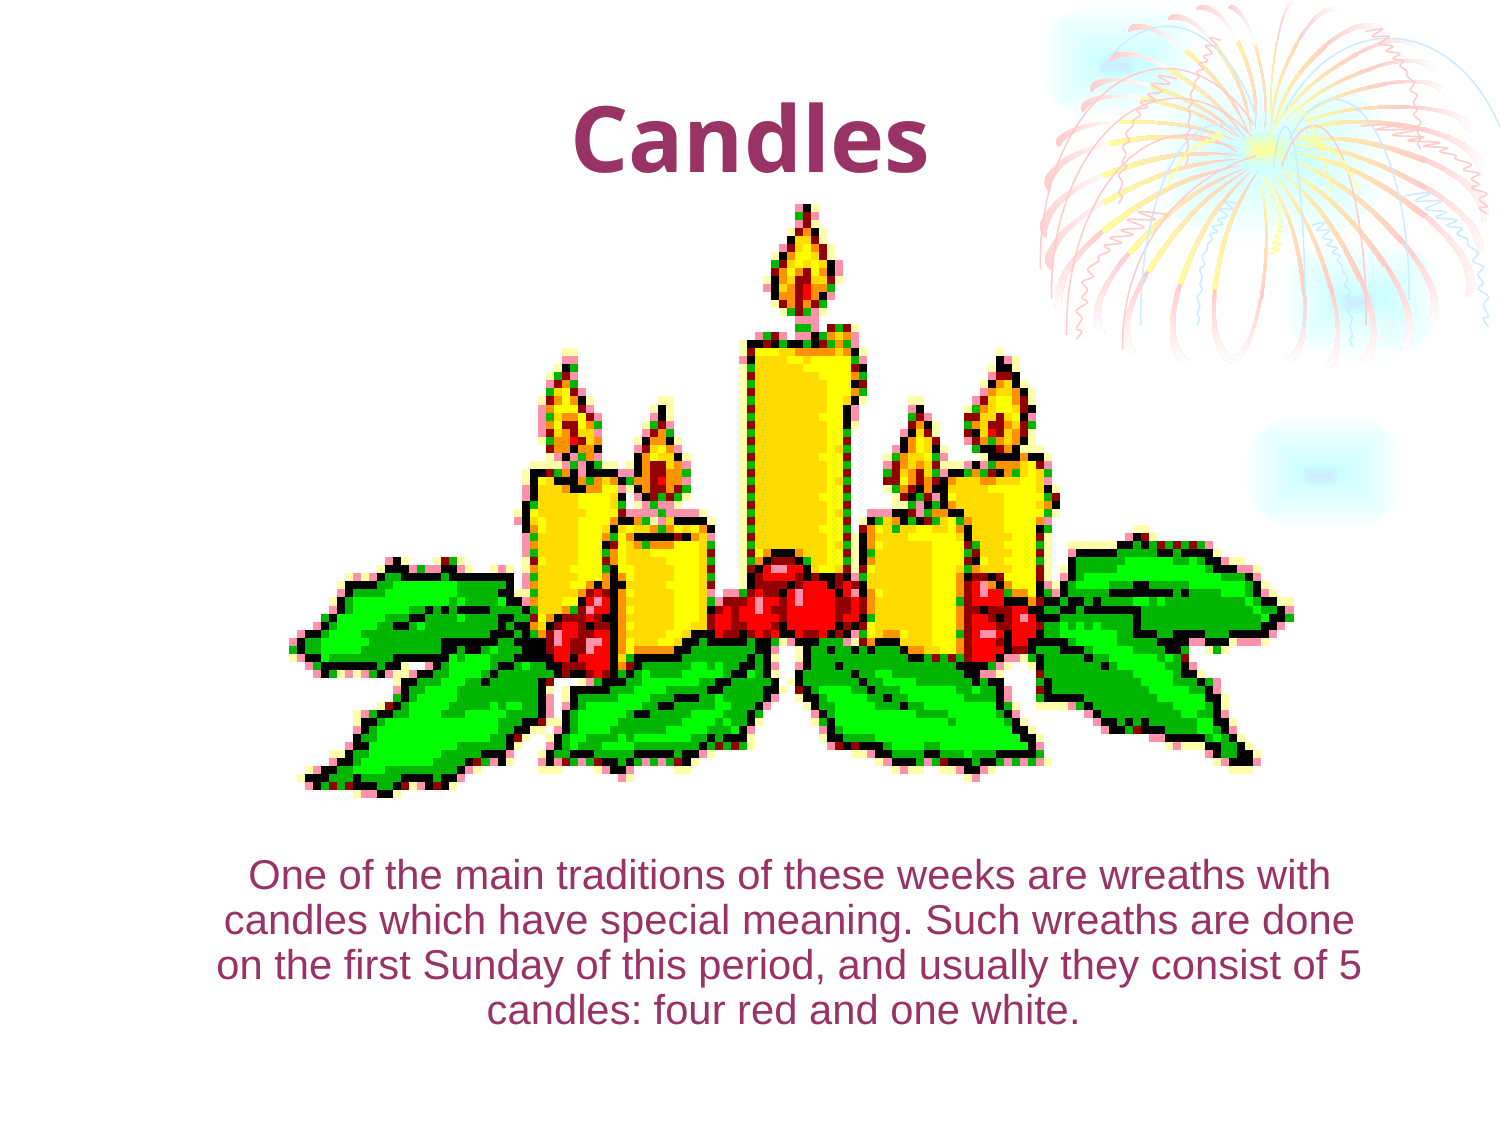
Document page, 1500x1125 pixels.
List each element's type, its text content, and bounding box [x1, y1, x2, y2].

title Candles [112, 49, 1388, 222]
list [288, 196, 1294, 808]
list One of the main traditions of these weeks are wreaths with candles which have special meaning. Such wreaths are done on the first Sunday of this period, and usually they consist of 5 candles: four red and one white. [123, 845, 1400, 1095]
